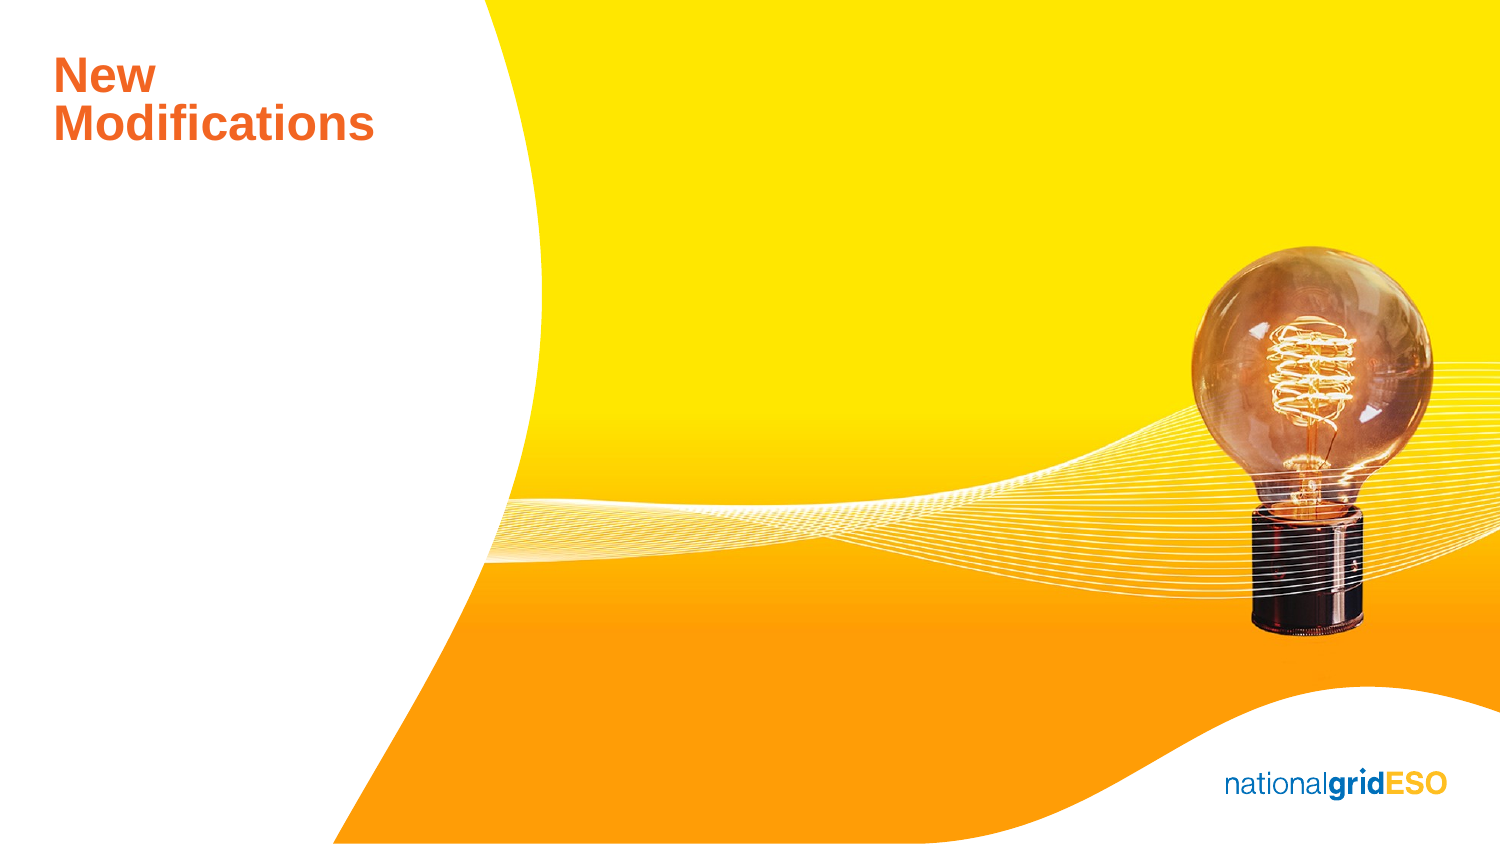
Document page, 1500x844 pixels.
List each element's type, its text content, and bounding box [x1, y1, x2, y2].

picture [332, 0, 1500, 844]
title New Modifications [53, 54, 327, 103]
